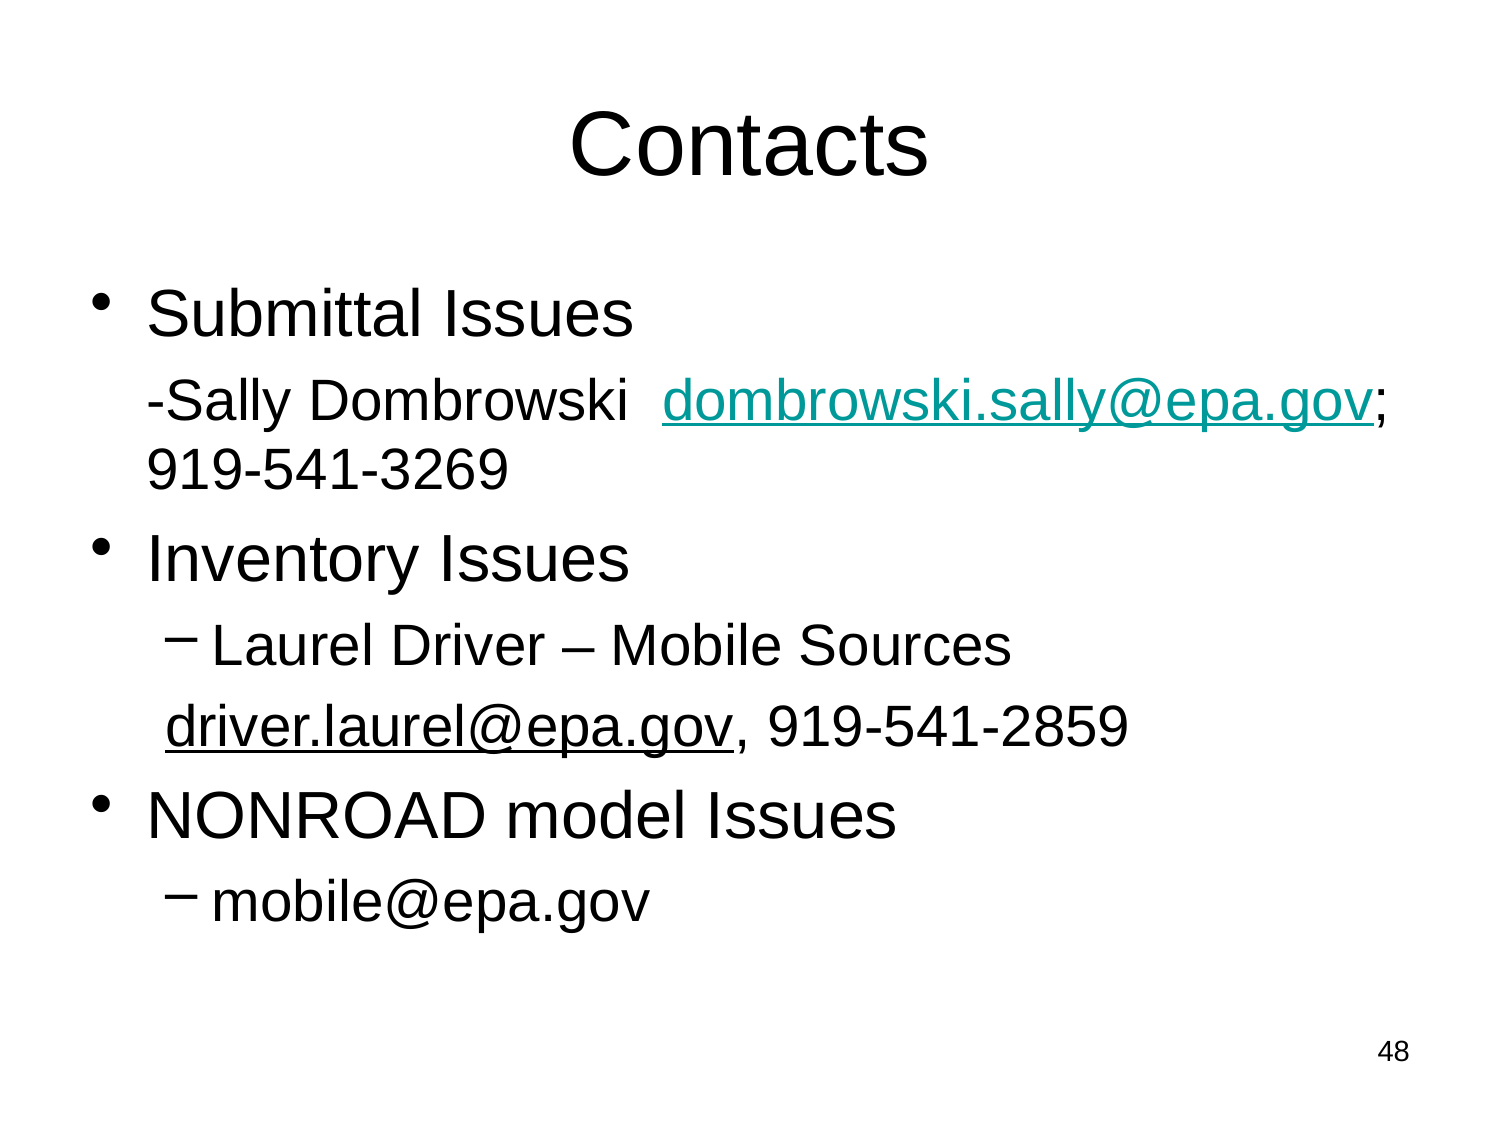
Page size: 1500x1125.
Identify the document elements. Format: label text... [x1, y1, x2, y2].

title Contacts [74, 44, 1426, 233]
slide_number 48 [1074, 1024, 1426, 1103]
list Submittal Issues -Sally Dombrowski dombrowski.sally@epa.gov; 919-541-3269 Inventory Issues Laurel Driver – Mobile Sources driver.laurel@epa.gov, 919-541-2859 NONROAD model Issues mobile@epa.gov [74, 262, 1426, 1006]
